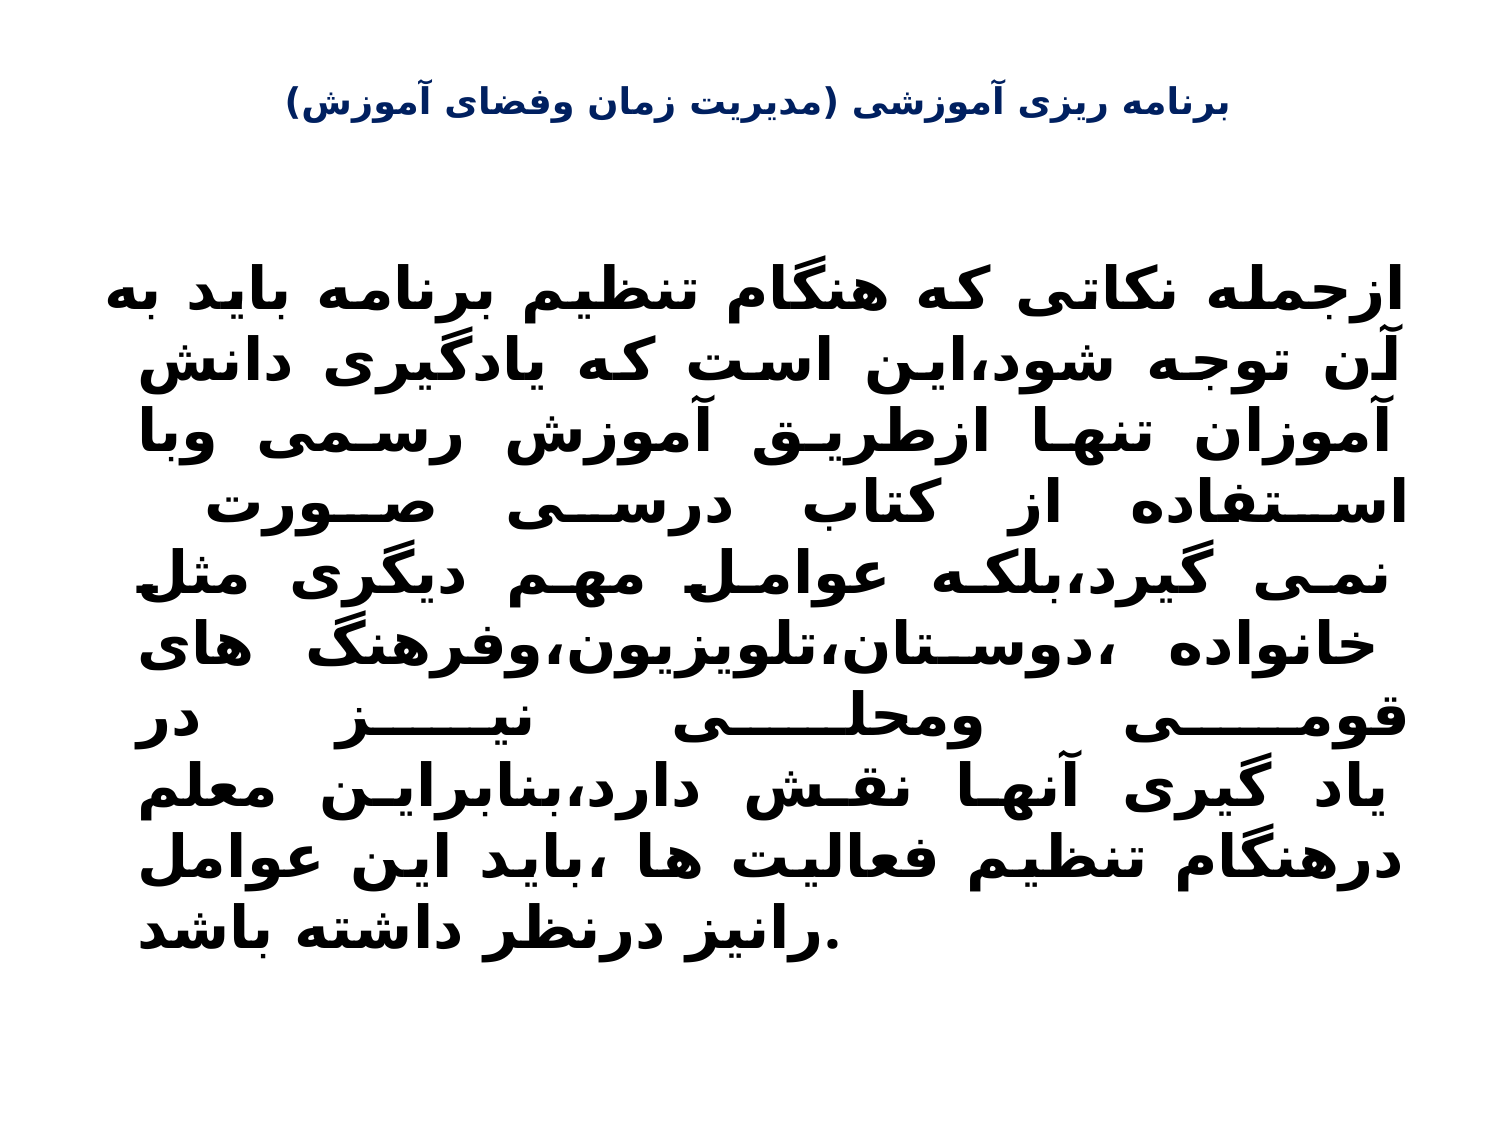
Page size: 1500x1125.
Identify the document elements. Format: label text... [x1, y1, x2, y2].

list ازجمله نکاتی که هنگام تنظیم برنامه باید به آن توجه شود،این است که یادگیری دانش آموزان تنها ازطریق آموزش رسمی وبا استفاده از کتاب درسی صورت نمی گیرد،بلکه عوامل مهم دیگری مثل خانواده ،دوستان،تلویزیون،وفرهنگ های قومی ومحلی نیز در یاد گیری آنها نقش دارد،بنابراین معلم درهنگام تنظیم فعالیت ها ،باید این عوامل رانیز درنظر داشته باشد. [75, 243, 1425, 986]
title برنامه ریزی آموزشی (مدیریت زمان وفضای آموزش) [50, 24, 1475, 175]
